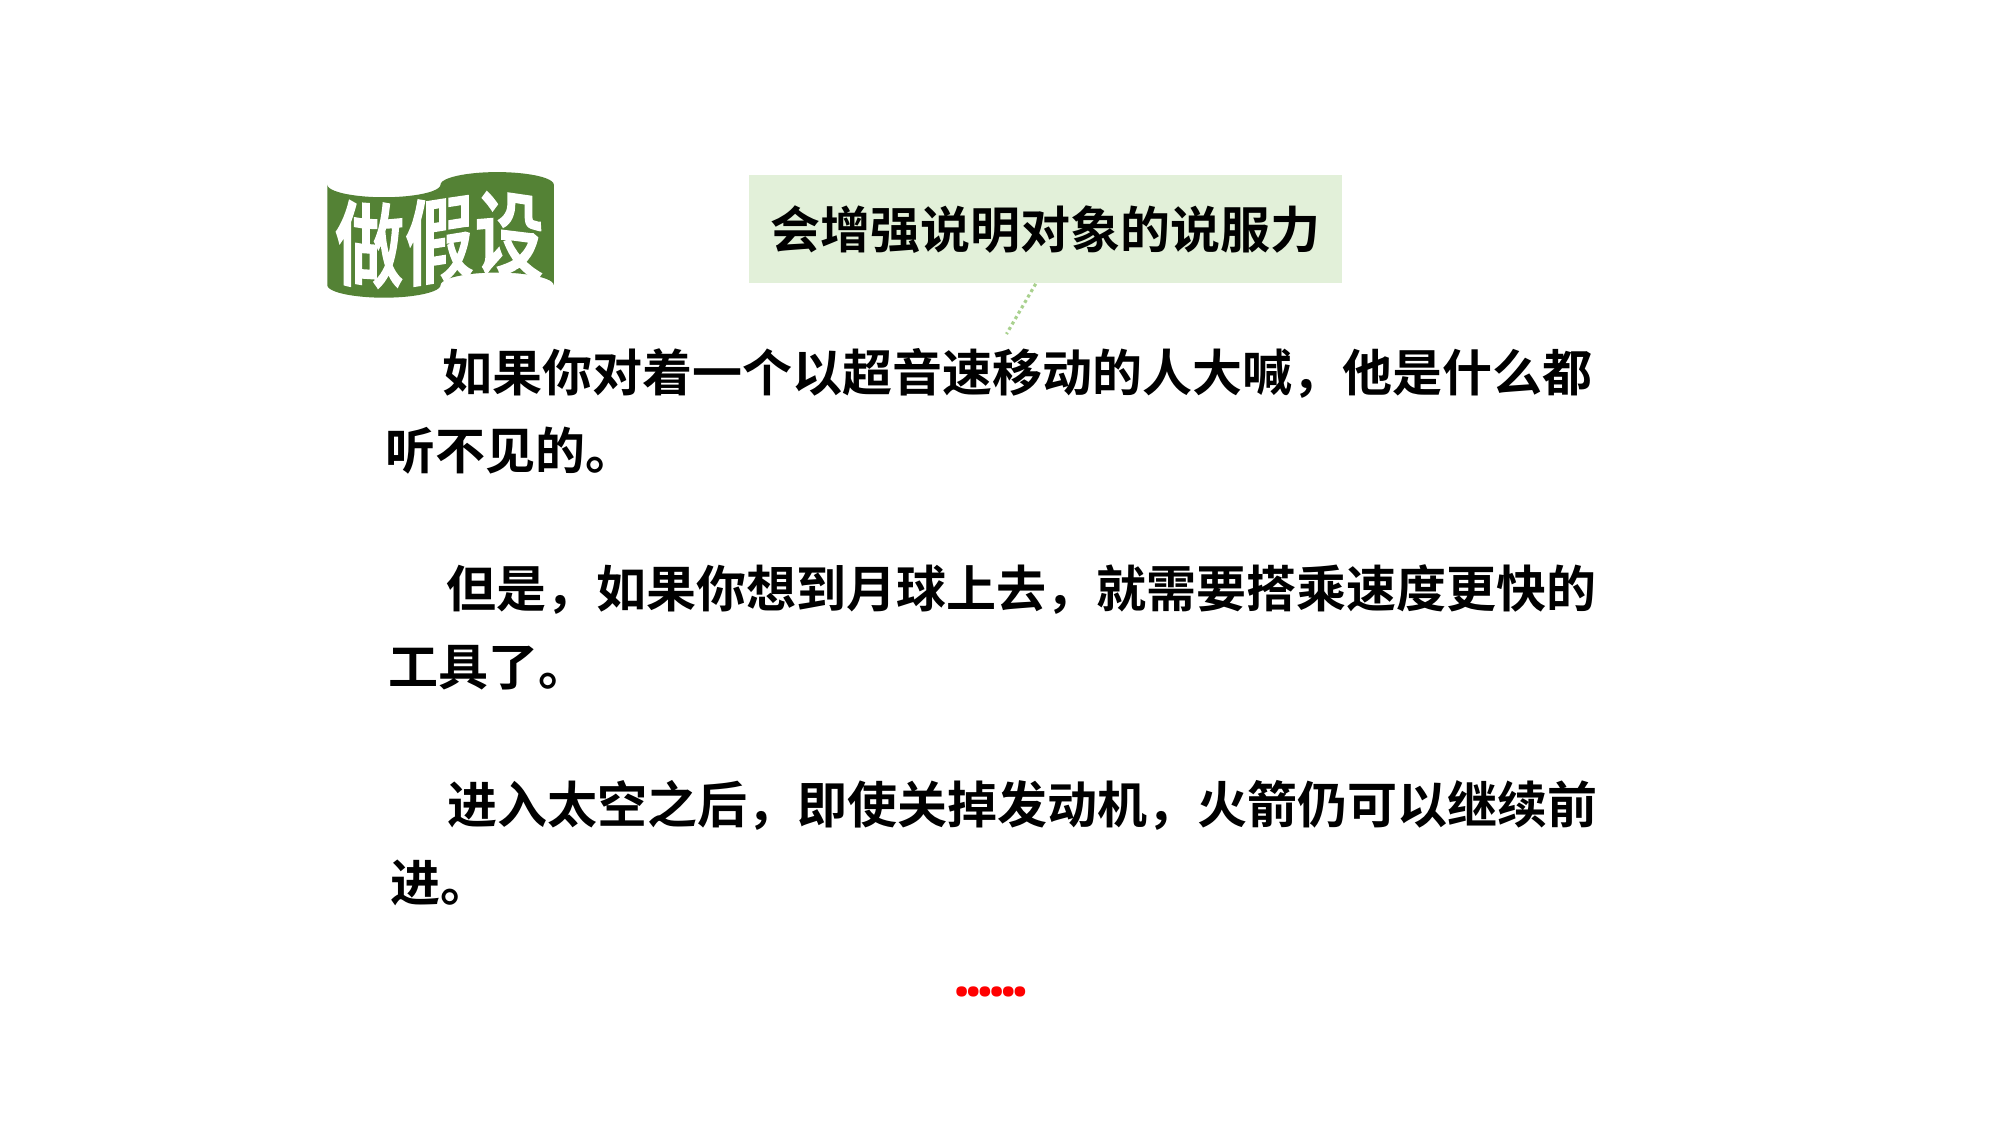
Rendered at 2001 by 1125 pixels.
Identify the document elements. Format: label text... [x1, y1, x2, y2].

text_box 但是，如果你想到月球上去，就需要搭乘速度更快的工具了。 [374, 532, 1617, 704]
text_box …… [941, 930, 1041, 1015]
text_box 如果你对着一个以超音速移动的人大喊，他是什么都听不见的。 [370, 315, 1617, 565]
text_box 会增强说明对象的说服力 [749, 175, 1342, 288]
text_box 进入太空之后，即使关掉发动机，火箭仍可以继续前进。 [376, 748, 1621, 920]
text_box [327, 172, 554, 298]
